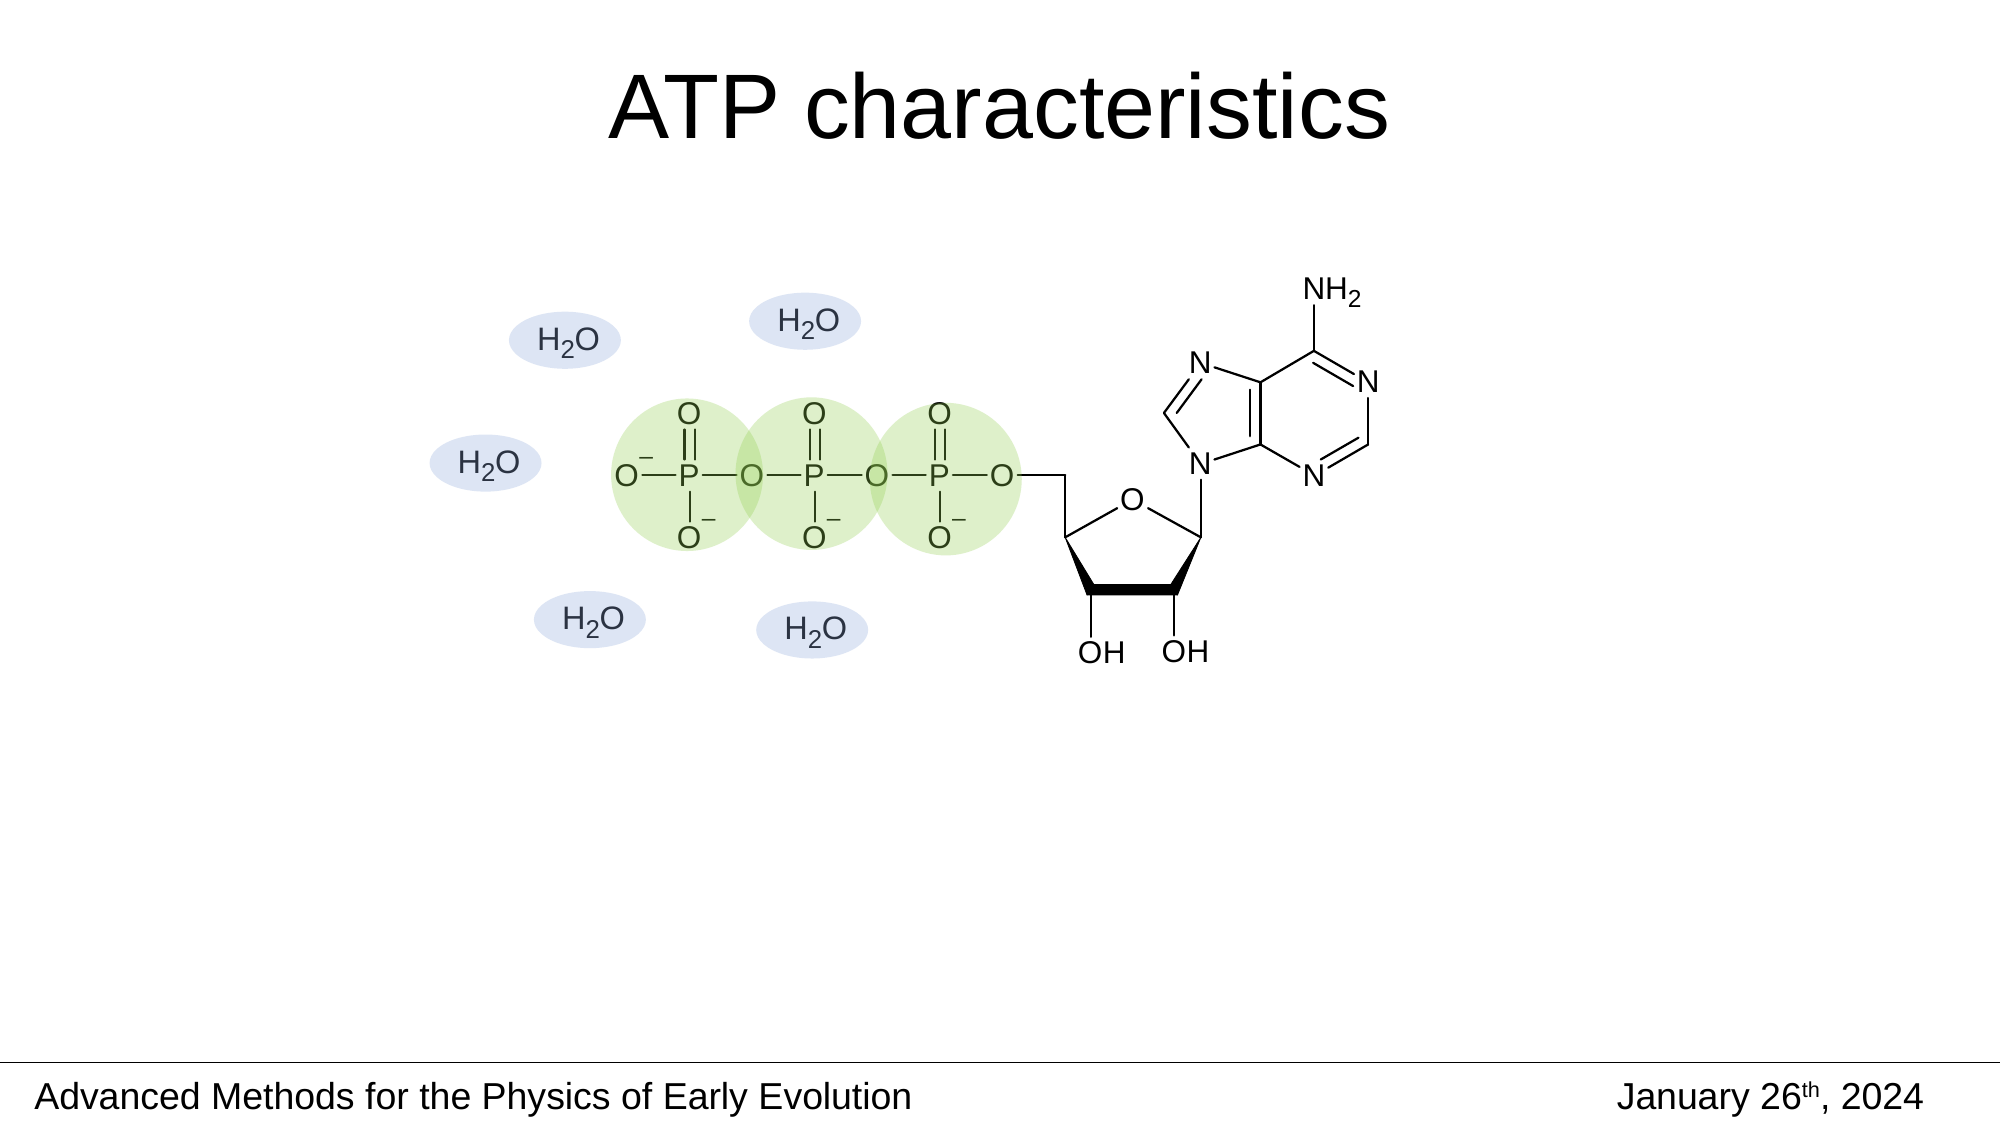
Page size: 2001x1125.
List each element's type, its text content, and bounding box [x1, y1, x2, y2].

text_box [532, 590, 614, 650]
text_box Advanced Methods for the Physics of Early Evolution [19, 1064, 928, 1125]
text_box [562, 600, 626, 645]
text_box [777, 301, 841, 347]
text_box January 26th, 2024 [1602, 1064, 1939, 1125]
text_box ATP characteristics [137, 0, 1863, 218]
text_box [610, 450, 614, 500]
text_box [614, 271, 1386, 672]
text_box [507, 310, 614, 370]
text_box [458, 489, 514, 493]
text_box [428, 433, 543, 489]
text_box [457, 443, 522, 489]
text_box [537, 320, 601, 366]
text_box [784, 610, 848, 655]
